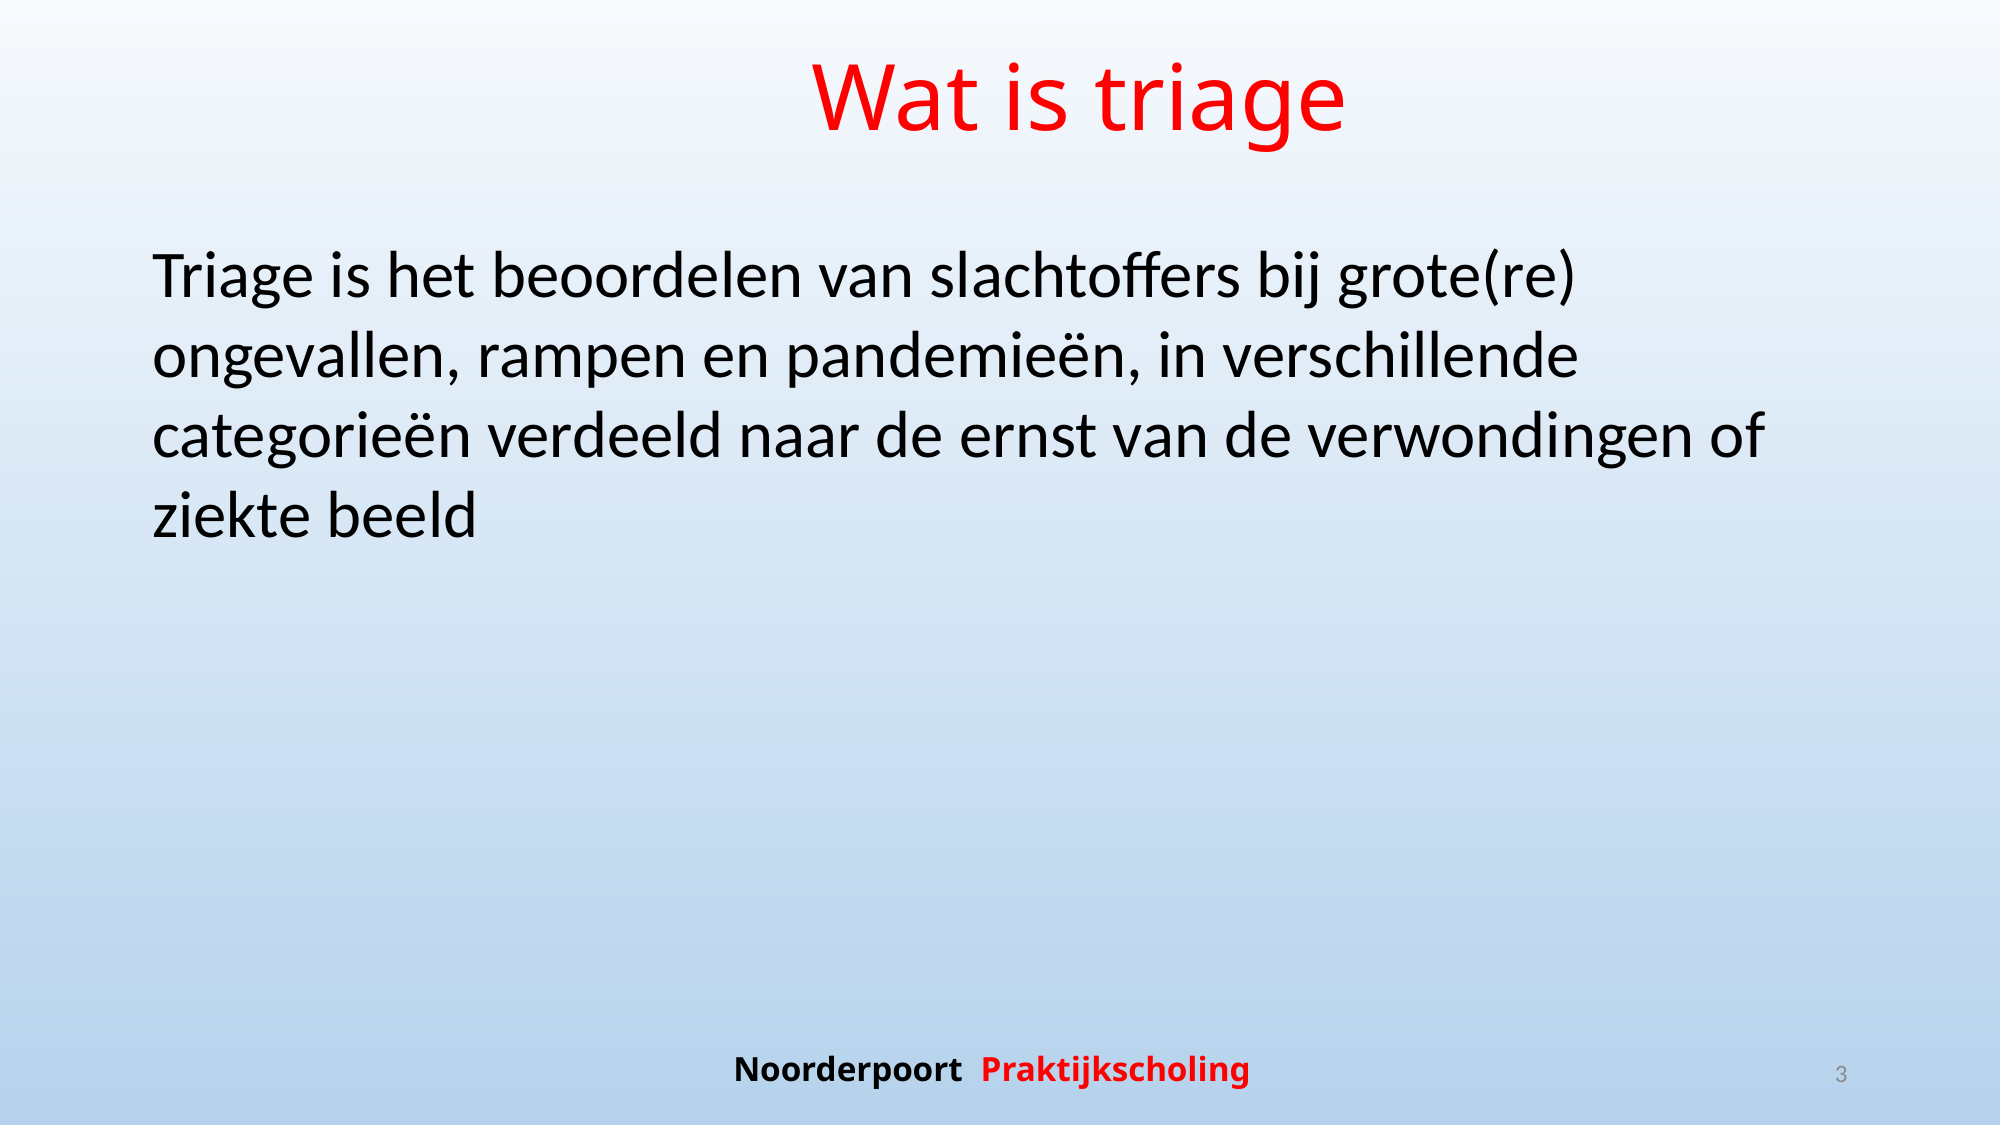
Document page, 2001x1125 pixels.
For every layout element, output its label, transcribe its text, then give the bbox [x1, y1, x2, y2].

title Wat is triage [249, 6, 1659, 195]
text_box Triage is het beoordelen van slachtoffers bij grote(re) ongevallen, rampen en pandemieën, in verschillende categorieën verdeeld naar de ernst van de verwondingen of ziekte beeld [137, 223, 1887, 639]
slide_number 3 [1412, 1042, 1863, 1103]
footer Noorderpoort Praktijkscholing [249, 1038, 1770, 1099]
